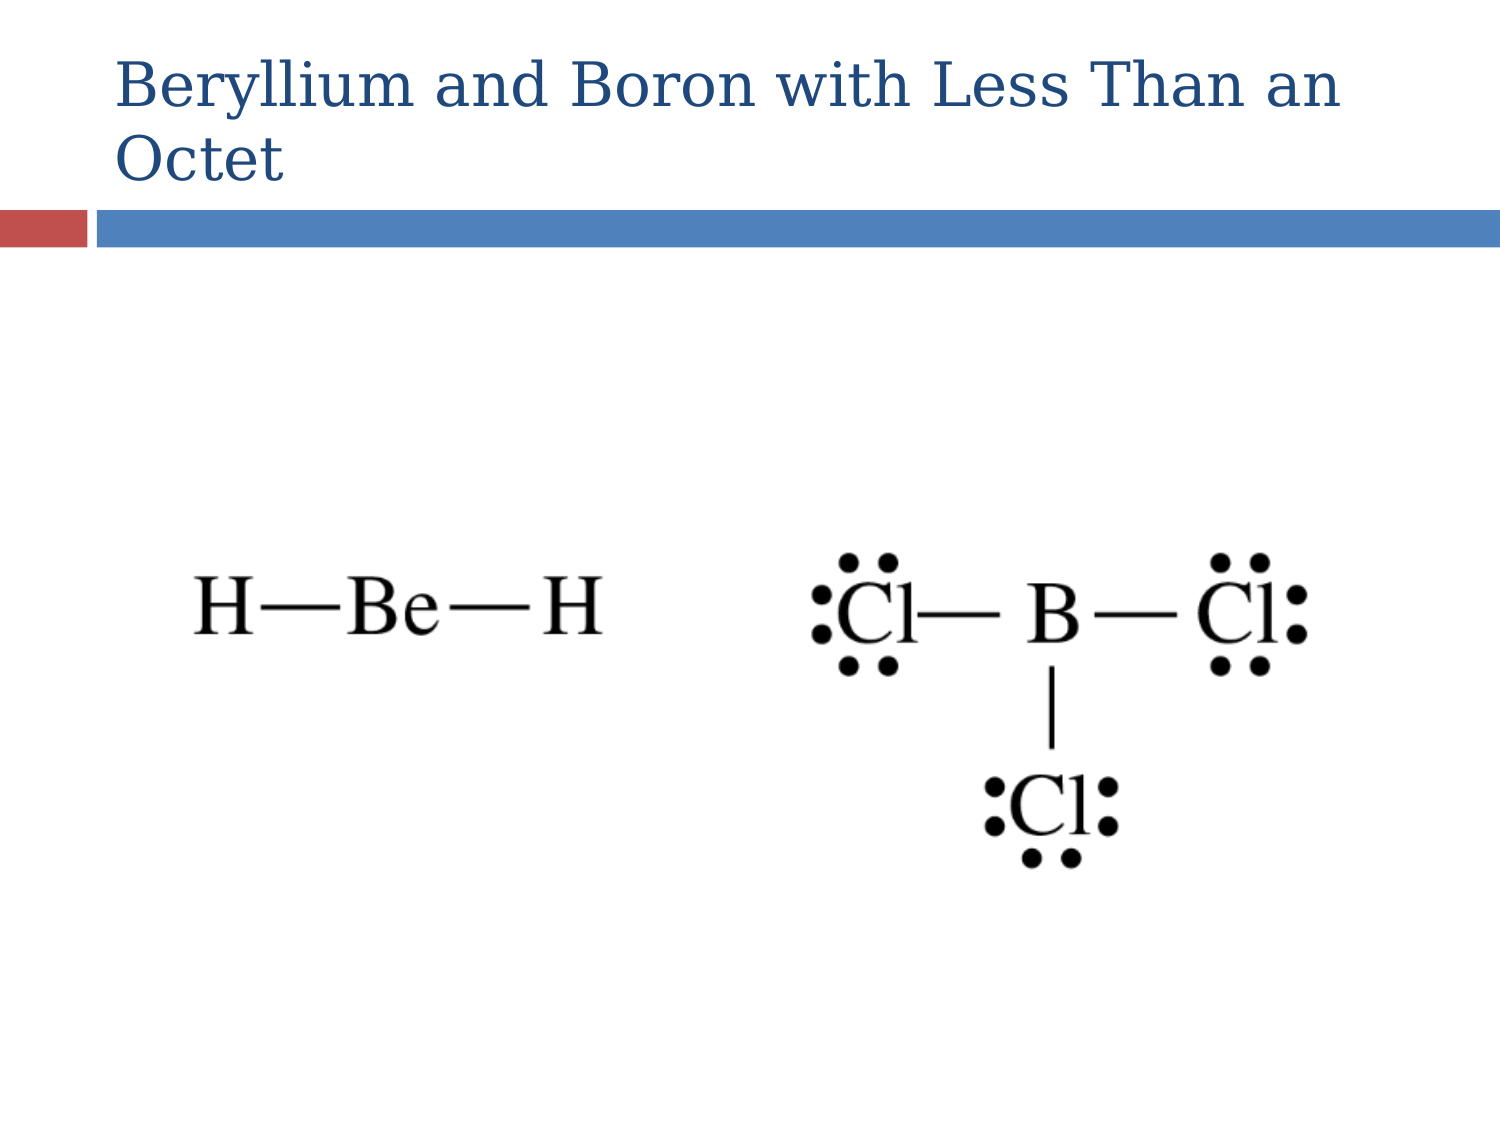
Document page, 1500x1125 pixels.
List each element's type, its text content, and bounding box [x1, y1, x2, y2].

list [744, 394, 1359, 1008]
title Beryllium and Boron with Less Than an Octet [99, 37, 1438, 200]
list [99, 553, 690, 664]
